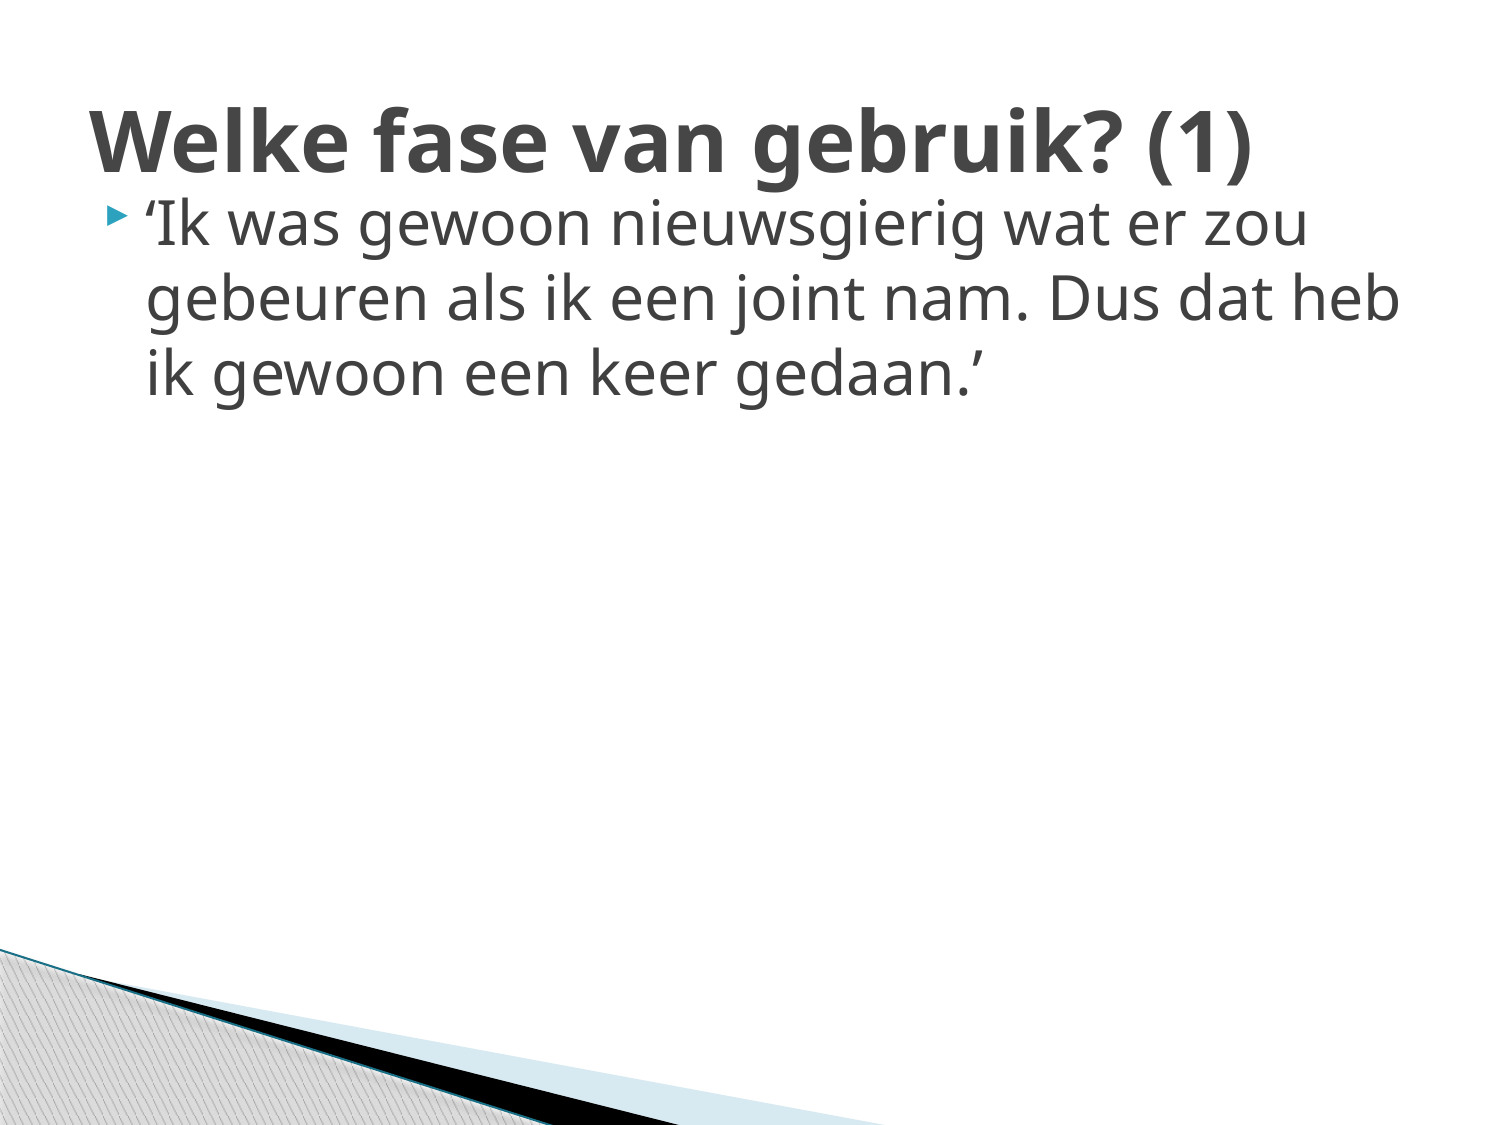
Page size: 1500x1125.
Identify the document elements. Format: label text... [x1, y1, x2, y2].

list ‘Ik was gewoon nieuwsgierig wat er zou gebeuren als ik een joint nam. Dus dat heb ik gewoon een keer gedaan.’ [70, 175, 1421, 1032]
title Welke fase van gebruik? (1) [75, 45, 1425, 233]
